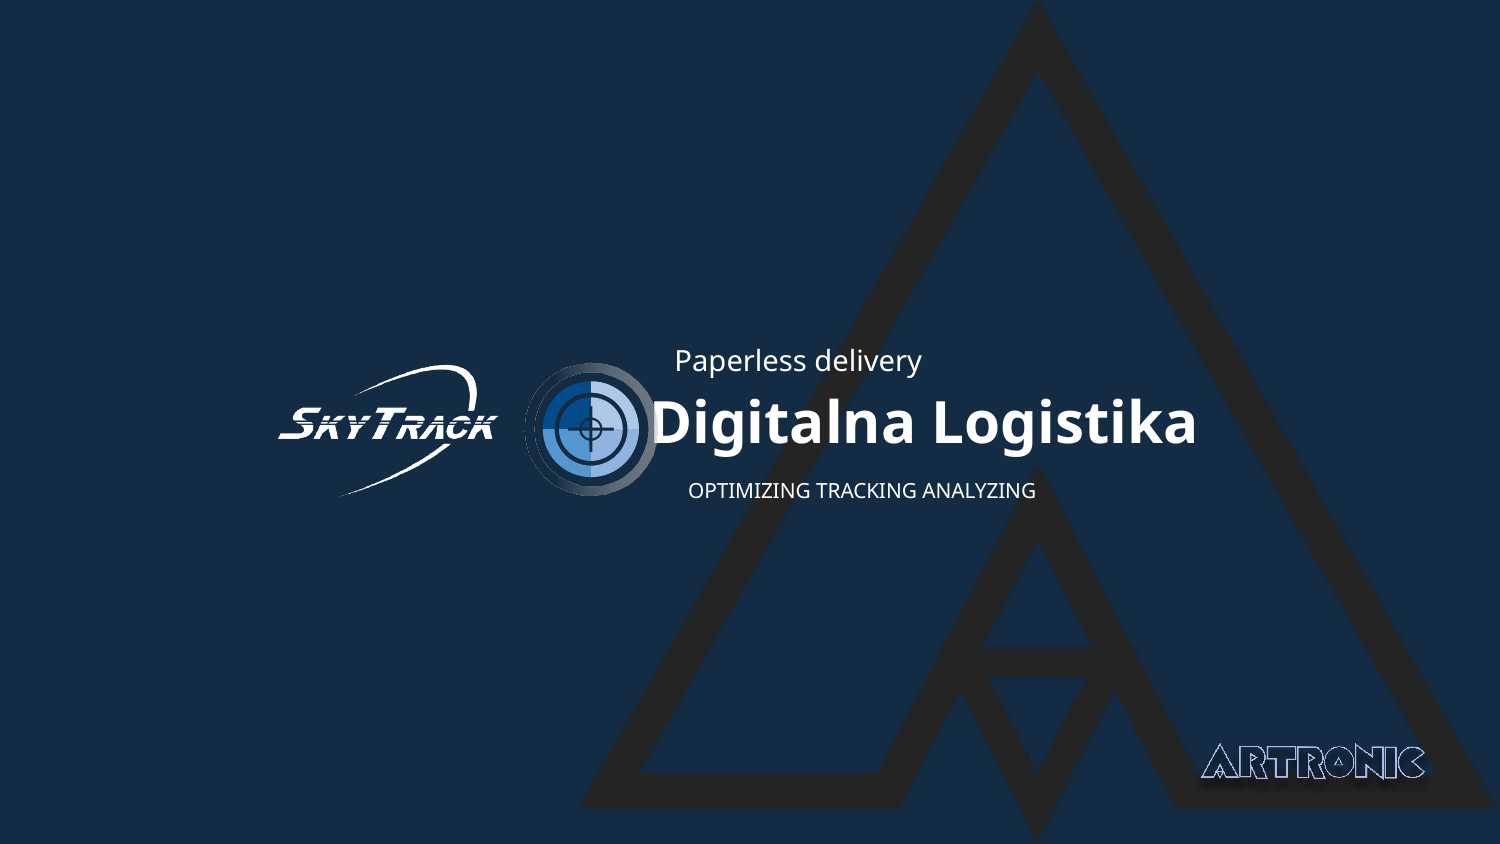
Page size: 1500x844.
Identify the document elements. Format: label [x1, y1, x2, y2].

text_box [524, 341, 1167, 504]
picture [274, 360, 501, 499]
picture [578, 0, 1499, 844]
